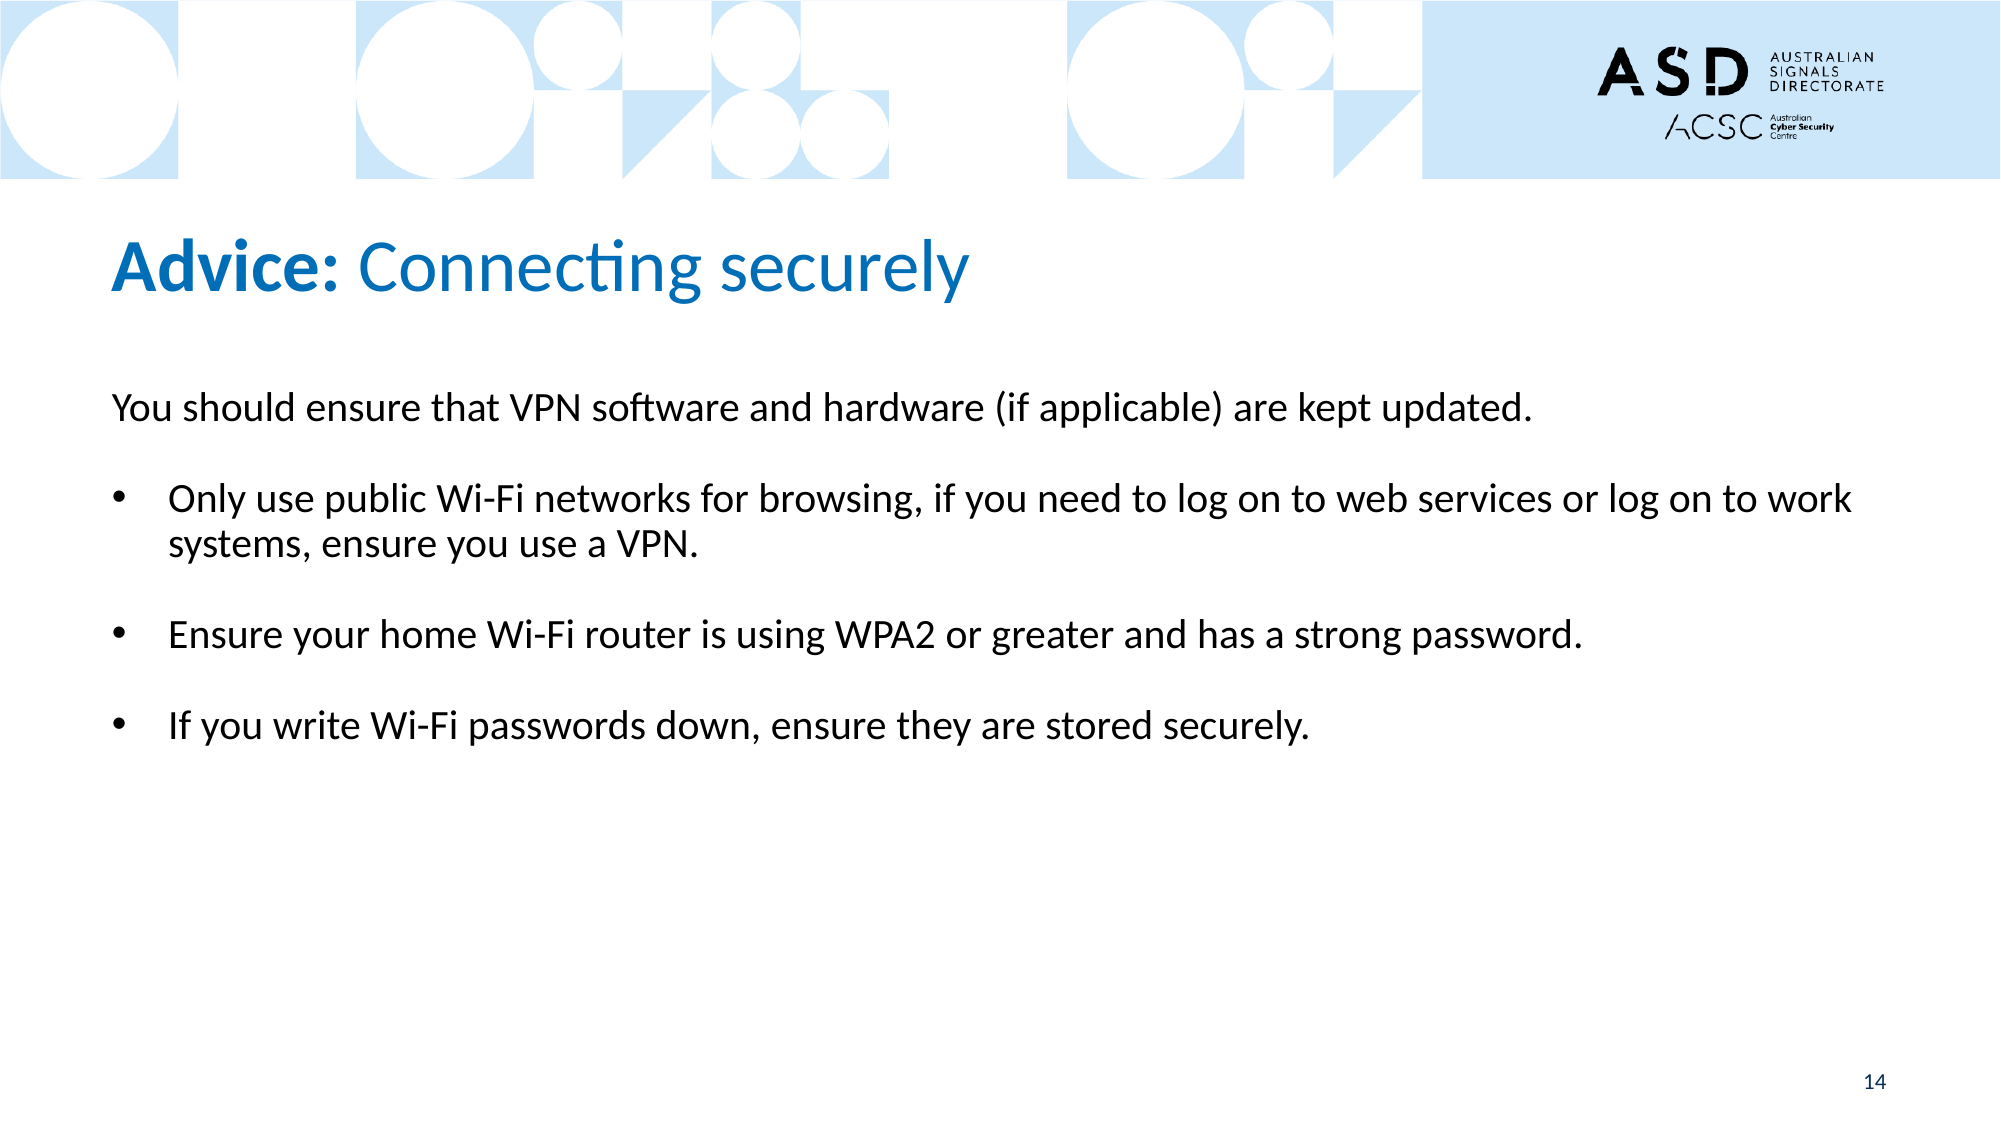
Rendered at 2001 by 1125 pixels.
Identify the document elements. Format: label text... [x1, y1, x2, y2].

picture [0, 0, 2001, 179]
slide_number 14 [1799, 1050, 1902, 1111]
title Advice: Connecting securely [96, 207, 1902, 328]
list You should ensure that VPN software and hardware (if applicable) are kept updated. Only use public Wi-Fi networks for browsing, if you need to log on to web services or log on to work systems, ensure you use a VPN. Ensure your home Wi-Fi router is using WPA2 or greater and has a strong password. If you write Wi-Fi passwords down, ensure they are stored securely. [96, 378, 1902, 1007]
